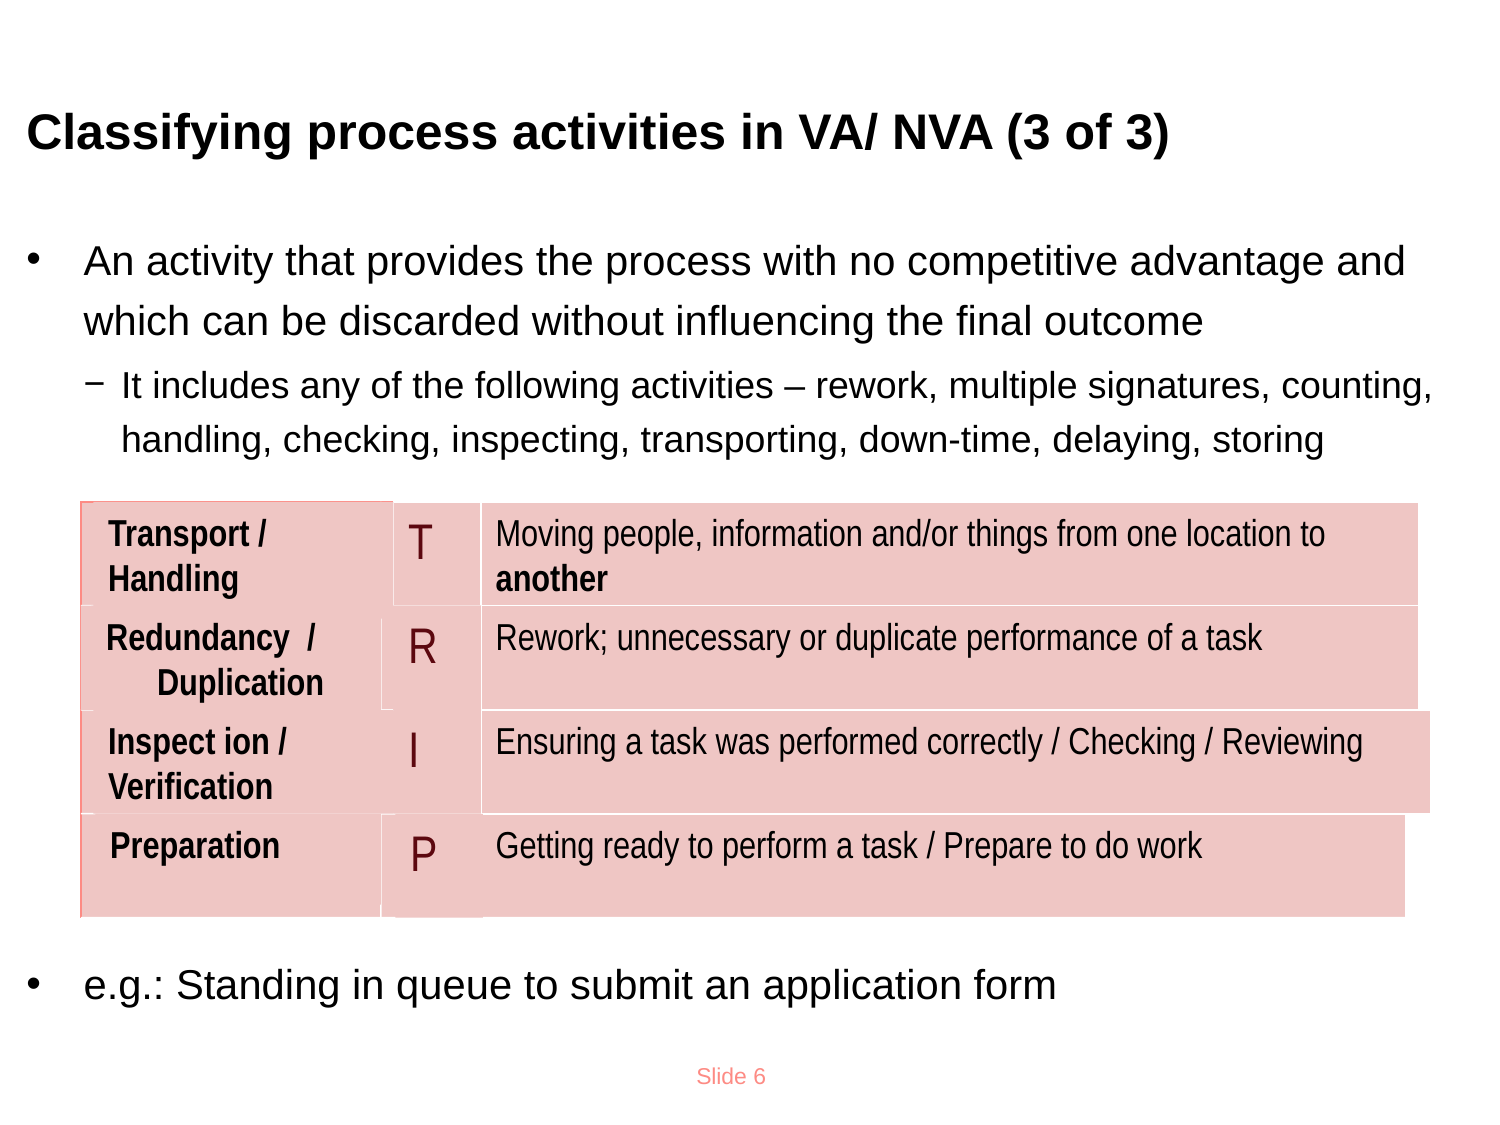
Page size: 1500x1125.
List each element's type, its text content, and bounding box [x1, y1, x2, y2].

list An activity that provides the process with no competitive advantage and which can be discarded without influencing the final outcome It includes any of the following activities – rework, multiple signatures, counting, handling, checking, inspecting, transporting, down-time, delaying, storing e.g.: Standing in queue to submit an application form [26, 223, 1474, 1075]
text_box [80, 501, 1432, 918]
title Classifying process activities in VA/ NVA (3 of 3) [26, 99, 1472, 223]
